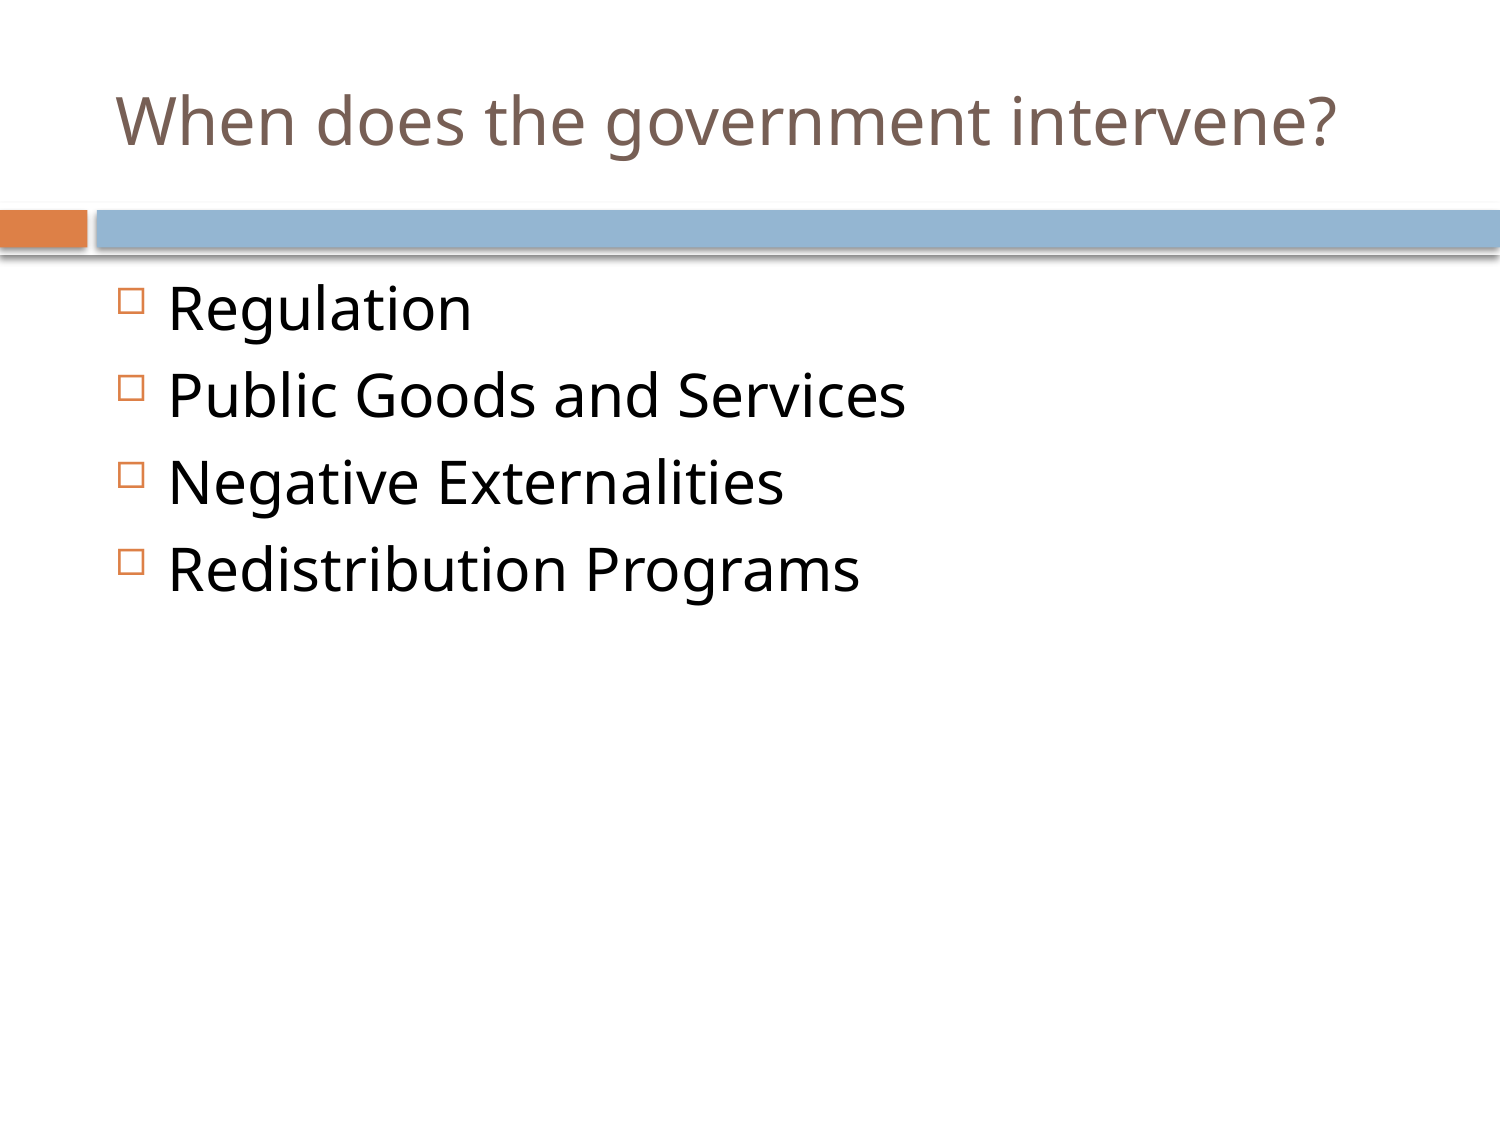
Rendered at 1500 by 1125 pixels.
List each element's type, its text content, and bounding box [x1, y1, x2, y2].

title When does the government intervene? [100, 37, 1438, 200]
list Regulation Public Goods and Services Negative Externalities Redistribution Programs [100, 262, 1438, 1000]
